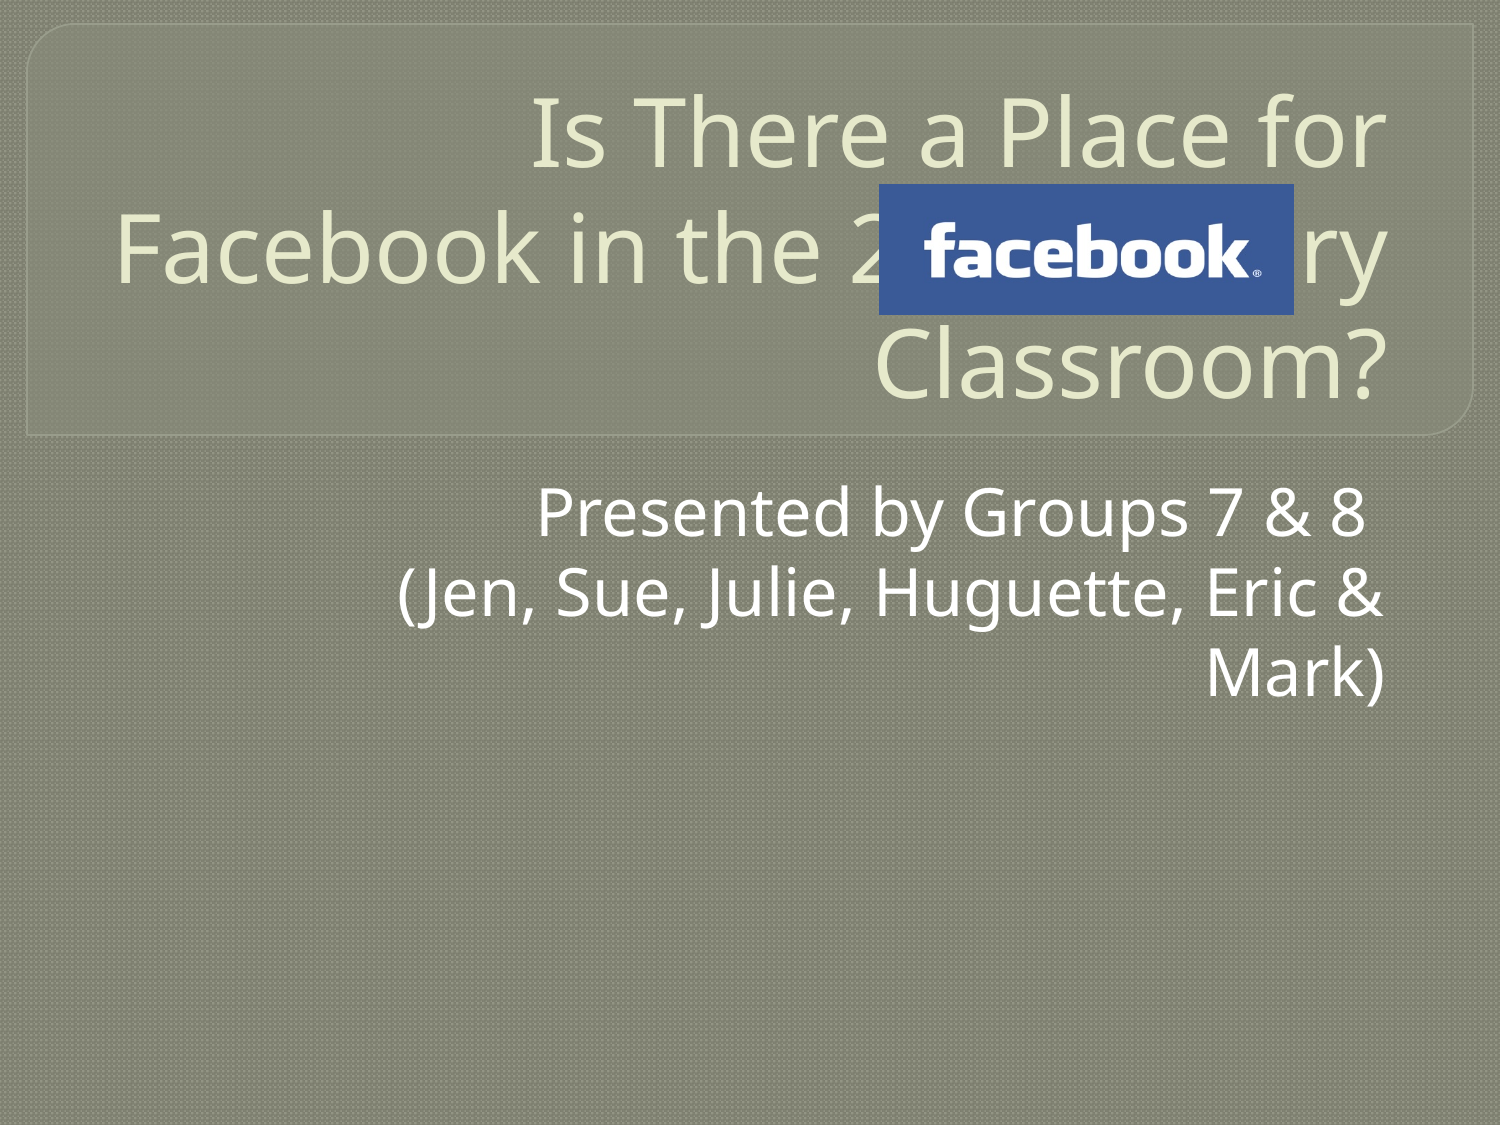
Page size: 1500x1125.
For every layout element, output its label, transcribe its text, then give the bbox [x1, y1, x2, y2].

title Is There a Place for Facebook in the 21st Century Classroom? [76, 62, 1427, 425]
subtitle Presented by Groups 7 & 8 (Jen, Sue, Julie, Huguette, Eric & Mark) [350, 462, 1427, 750]
picture [879, 184, 1294, 315]
